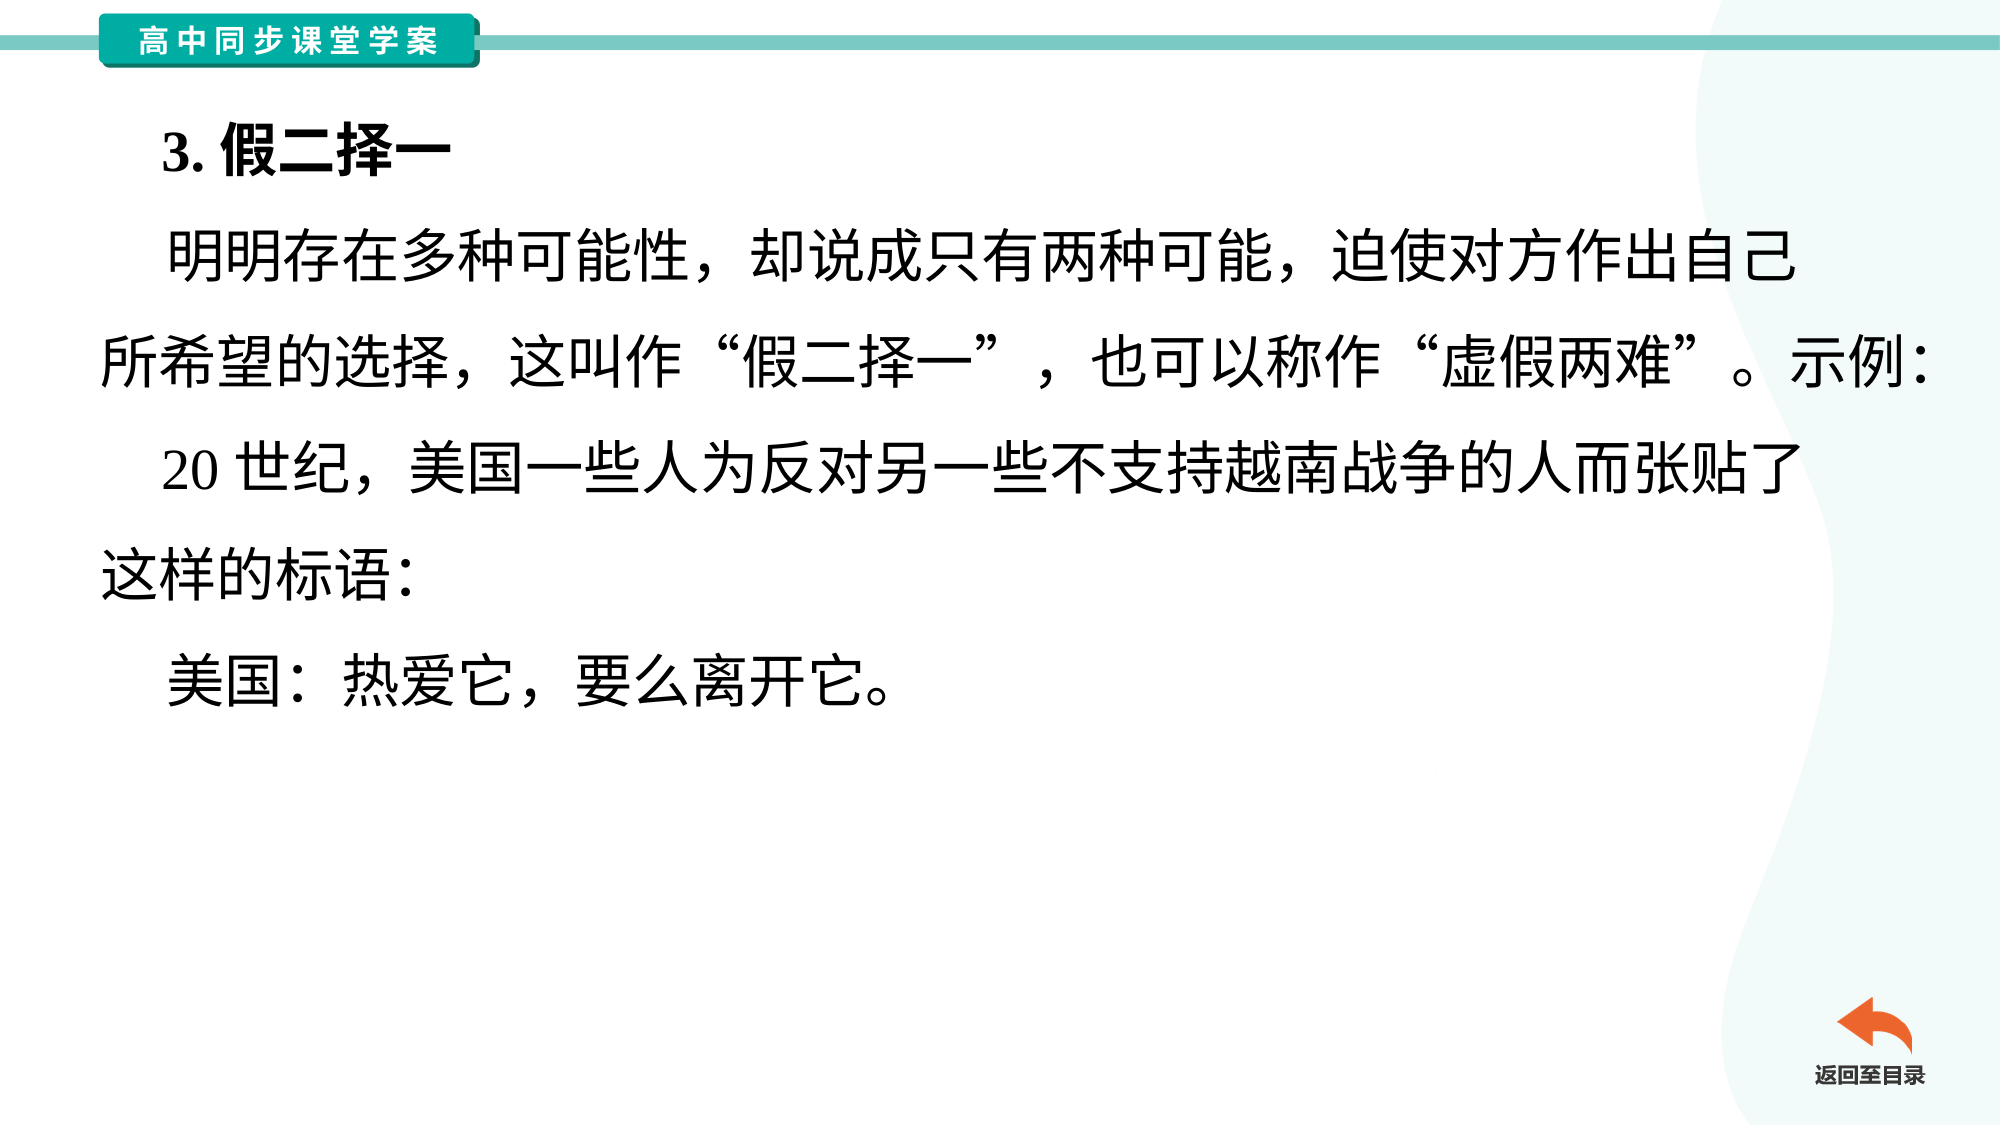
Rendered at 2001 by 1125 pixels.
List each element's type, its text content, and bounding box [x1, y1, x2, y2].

picture [0, 0, 2000, 1125]
text_box 3.假二择一 明明存在多种可能性，却说成只有两种可能，迫使对方作出自己 所希望的选择，这叫作“假二择一”，也可以称作“虚假两难”。示例： 20世纪，美国一些人为反对另一些不支持越南战争的人而张贴了 这样的标语： 美国：热爱它，要么离开它。 [100, 76, 1899, 715]
